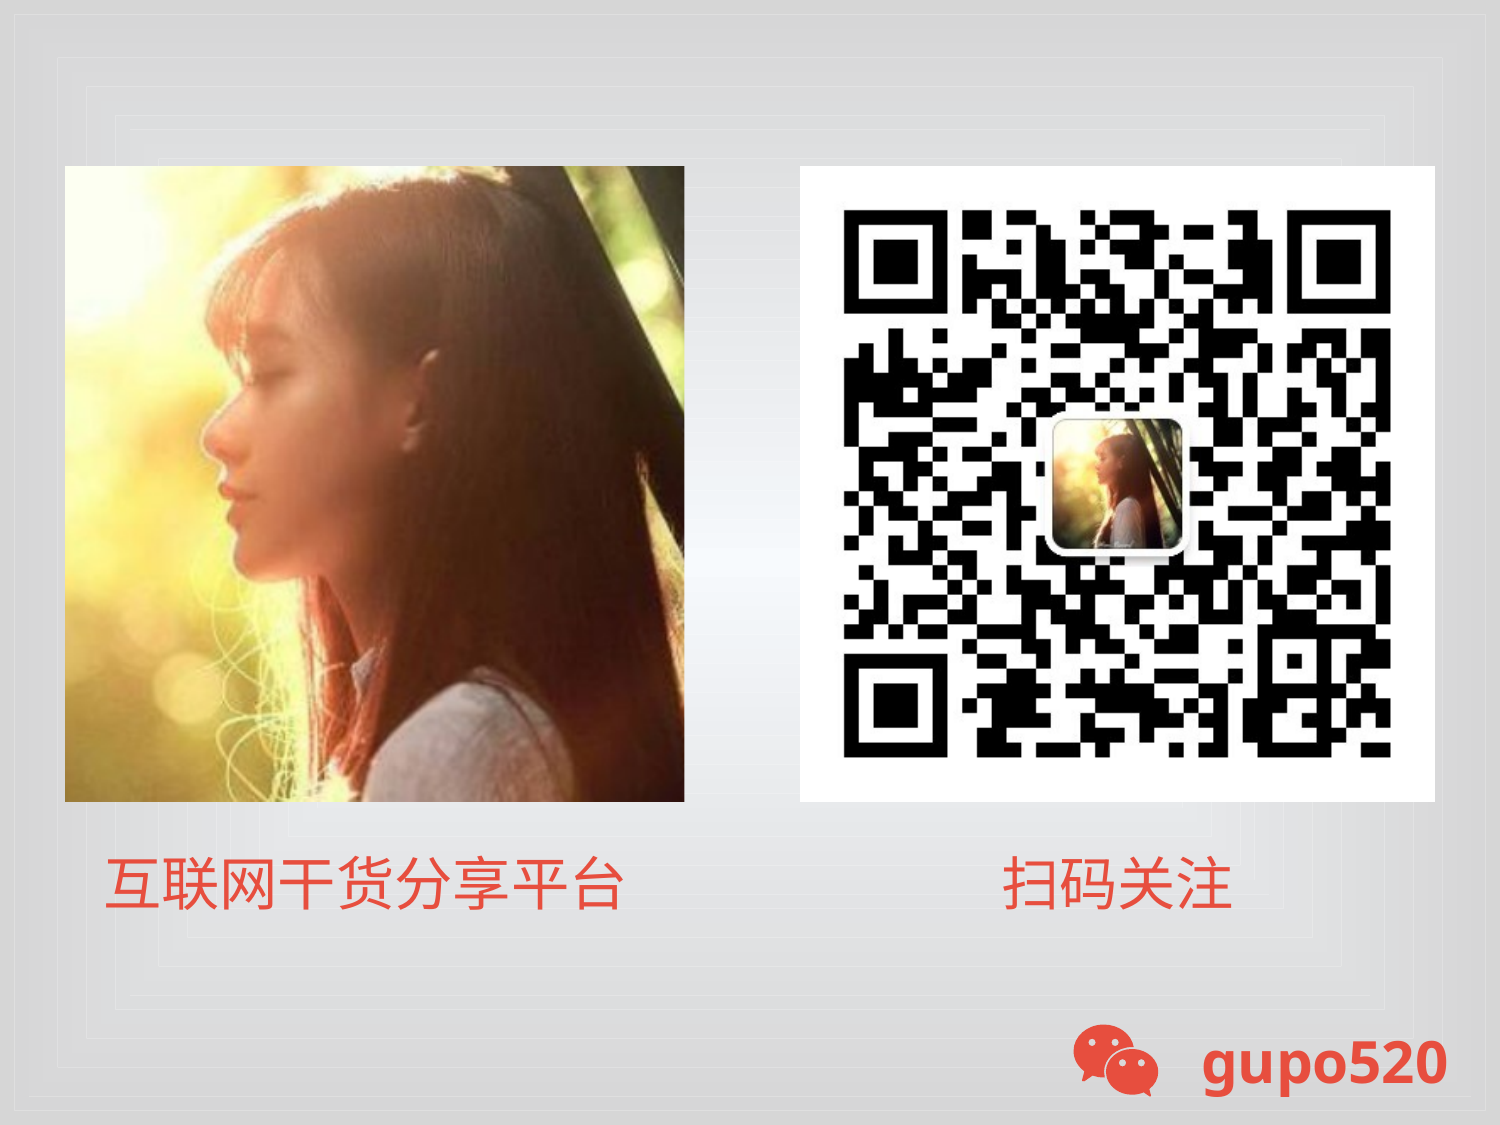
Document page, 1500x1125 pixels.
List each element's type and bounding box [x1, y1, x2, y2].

text_box [55, 166, 1435, 926]
text_box [1073, 1018, 1473, 1104]
